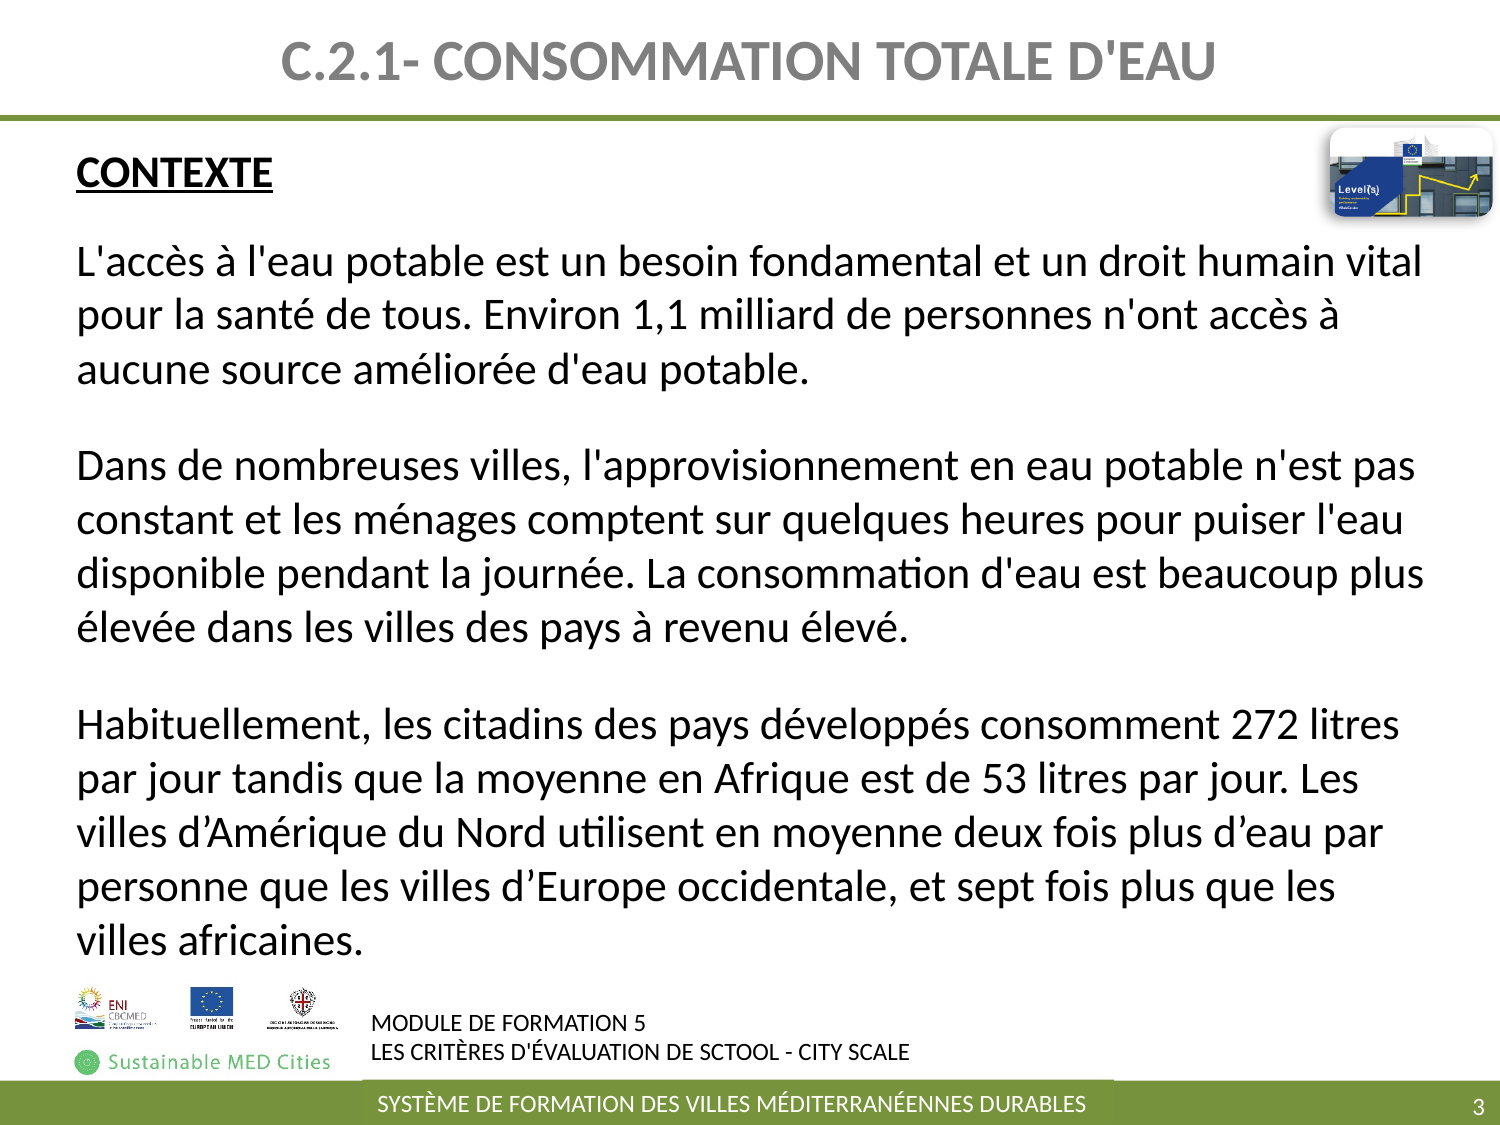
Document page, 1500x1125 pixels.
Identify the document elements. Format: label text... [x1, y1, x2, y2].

slide_number ‹#› [1149, 1075, 1500, 1125]
text_box SYSTÈME DE FORMATION DES VILLES MÉDITERRANÉENNES DURABLES [362, 1079, 1114, 1125]
picture [62, 978, 356, 1080]
text_box CONTEXTE L'accès à l'eau potable est un besoin fondamental et un droit humain vital pour la santé de tous. Environ 1,1 milliard de personnes n'ont accès à aucune source améliorée d'eau potable. Dans de nombreuses villes, l'approvisionnement en eau potable n'est pas constant et les ménages comptent sur quelques heures pour puiser l'eau disponible pendant la journée. La consommation d'eau est beaucoup plus élevée dans les villes des pays à revenu élevé. Habituellement, les citadins des pays développés consomment 272 litres par jour tandis que la moyenne en Afrique est de 53 litres par jour. Les villes d’Amérique du Nord utilisent en moyenne deux fois plus d’eau par personne que les villes d’Europe occidentale, et sept fois plus que les villes africaines. [61, 134, 1443, 977]
picture [1329, 127, 1493, 217]
title C.2.1- CONSOMMATION TOTALE D'EAU [0, 0, 1500, 115]
